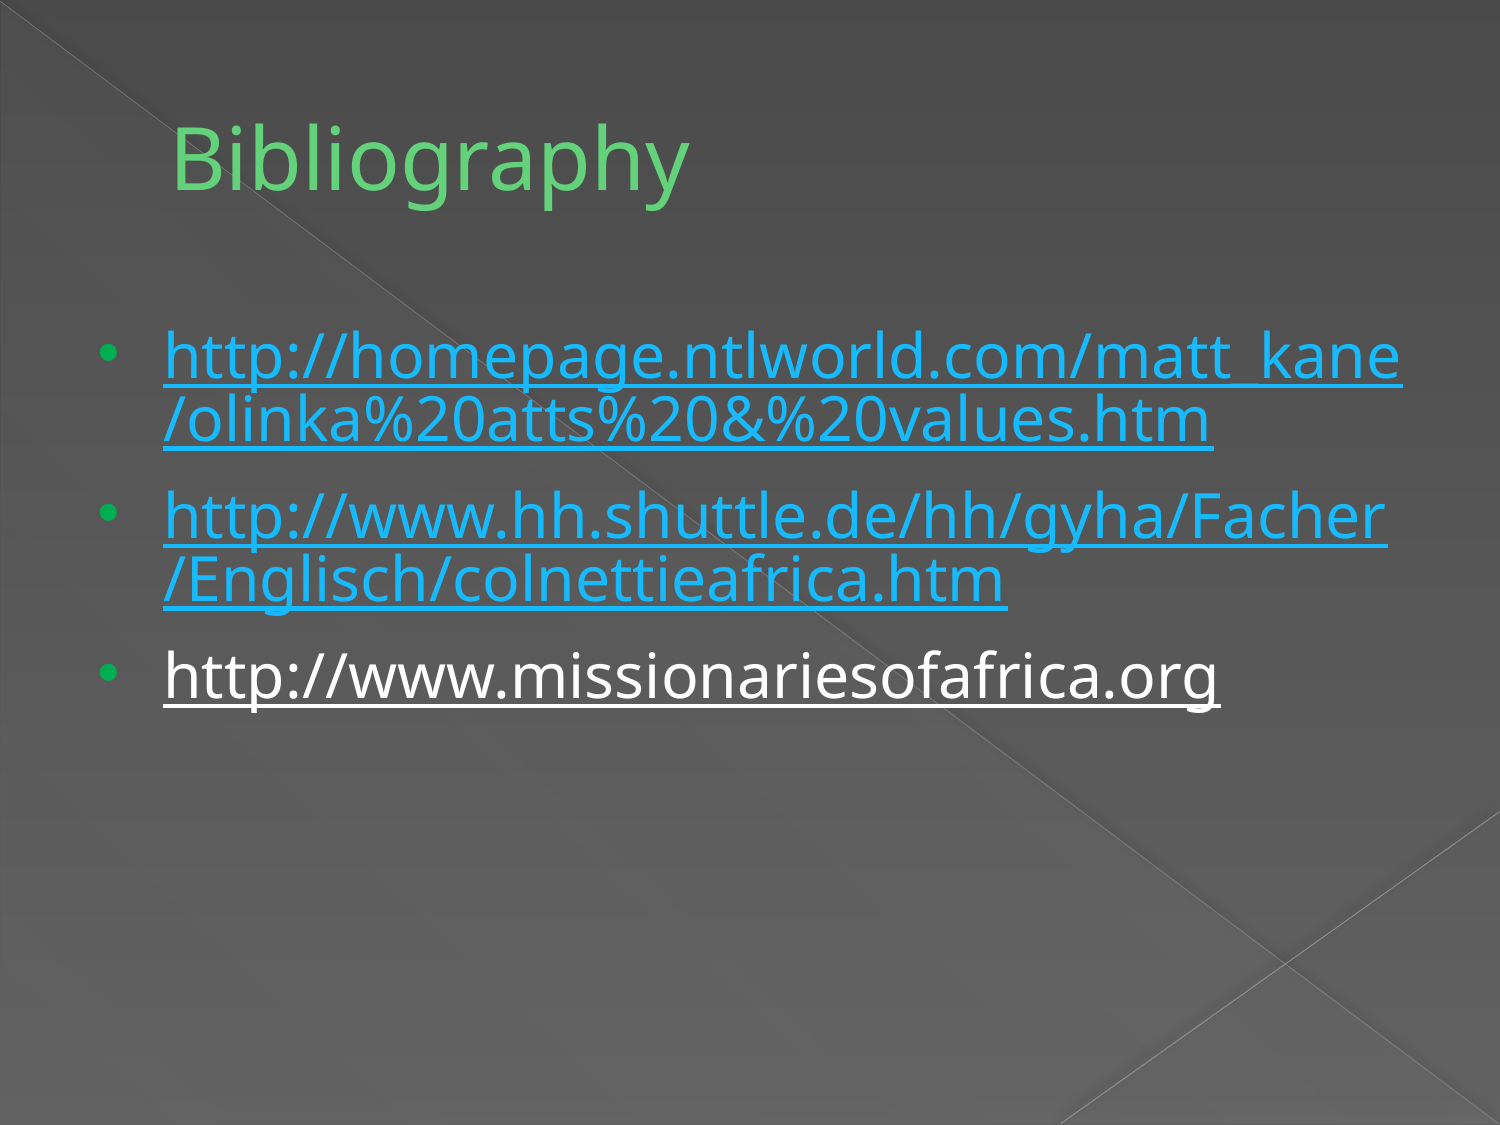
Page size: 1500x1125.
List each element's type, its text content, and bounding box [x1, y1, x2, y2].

list http://homepage.ntlworld.com/matt_kane/olinka%20atts%20&%20values.htm http://www.hh.shuttle.de/hh/gyha/Facher/Englisch/colnettieafrica.htm http://www.missionariesofafrica.org [75, 308, 1425, 1059]
title Bibliography [75, 37, 1425, 274]
